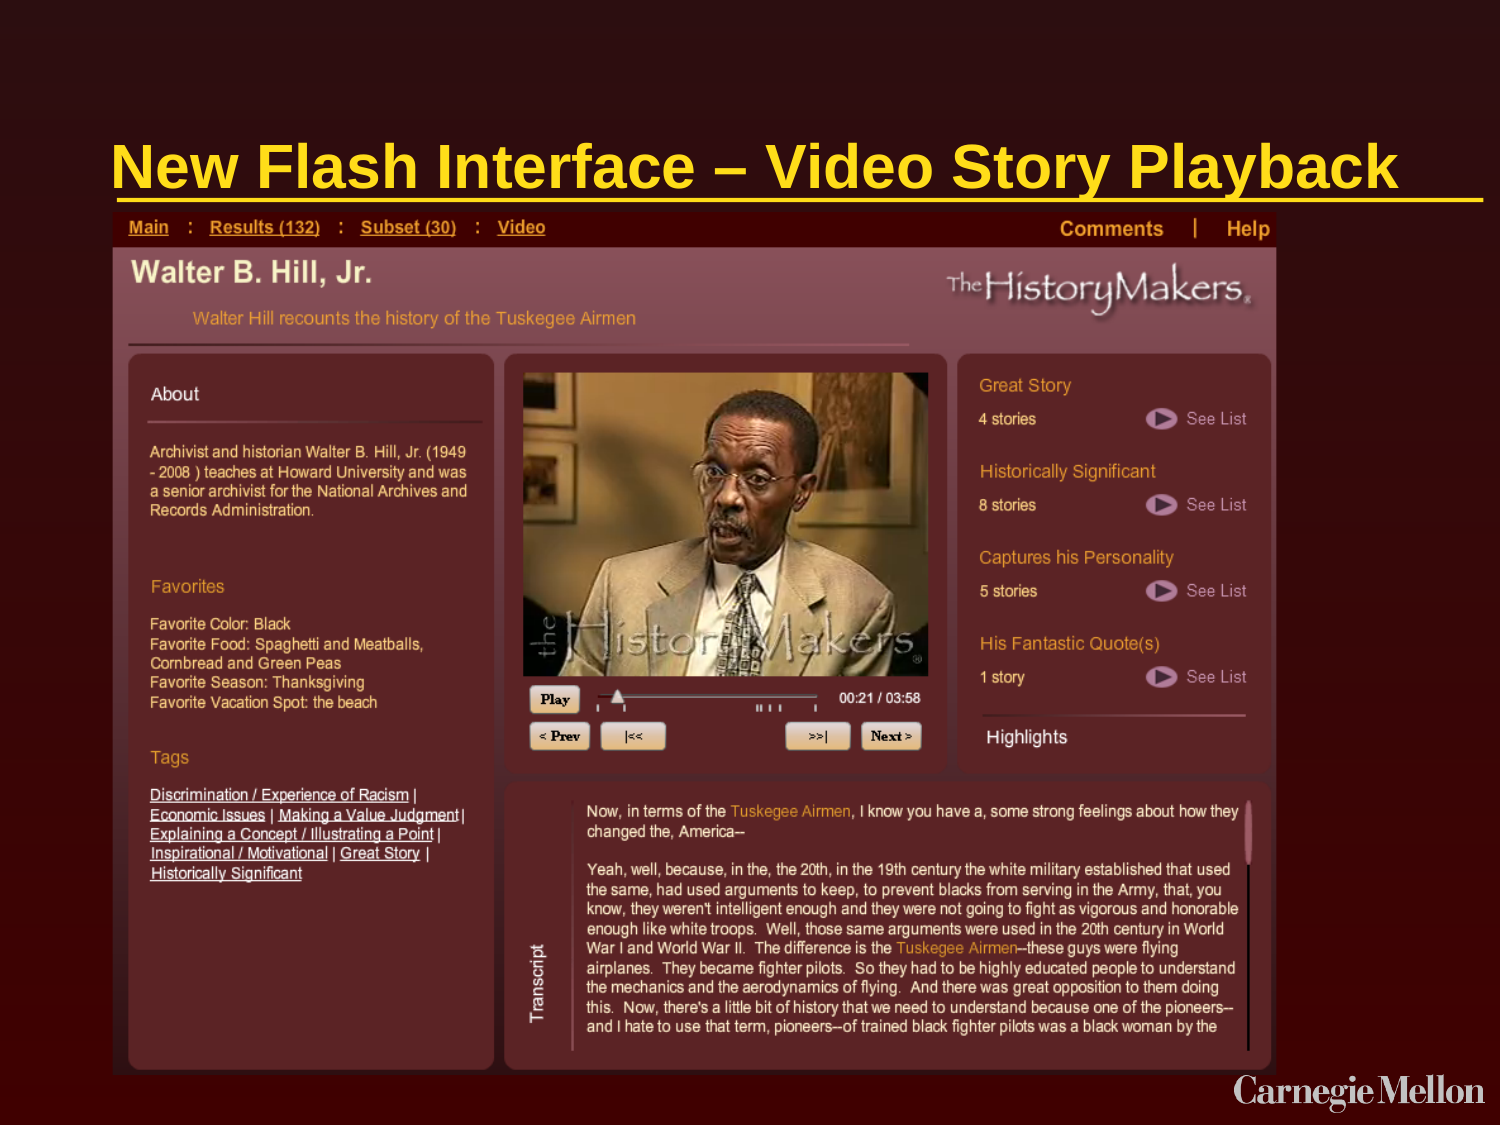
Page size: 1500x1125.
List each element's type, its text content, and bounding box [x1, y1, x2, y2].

picture [112, 212, 1485, 1113]
title New Flash Interface – Video Story Playback [95, 68, 1451, 258]
